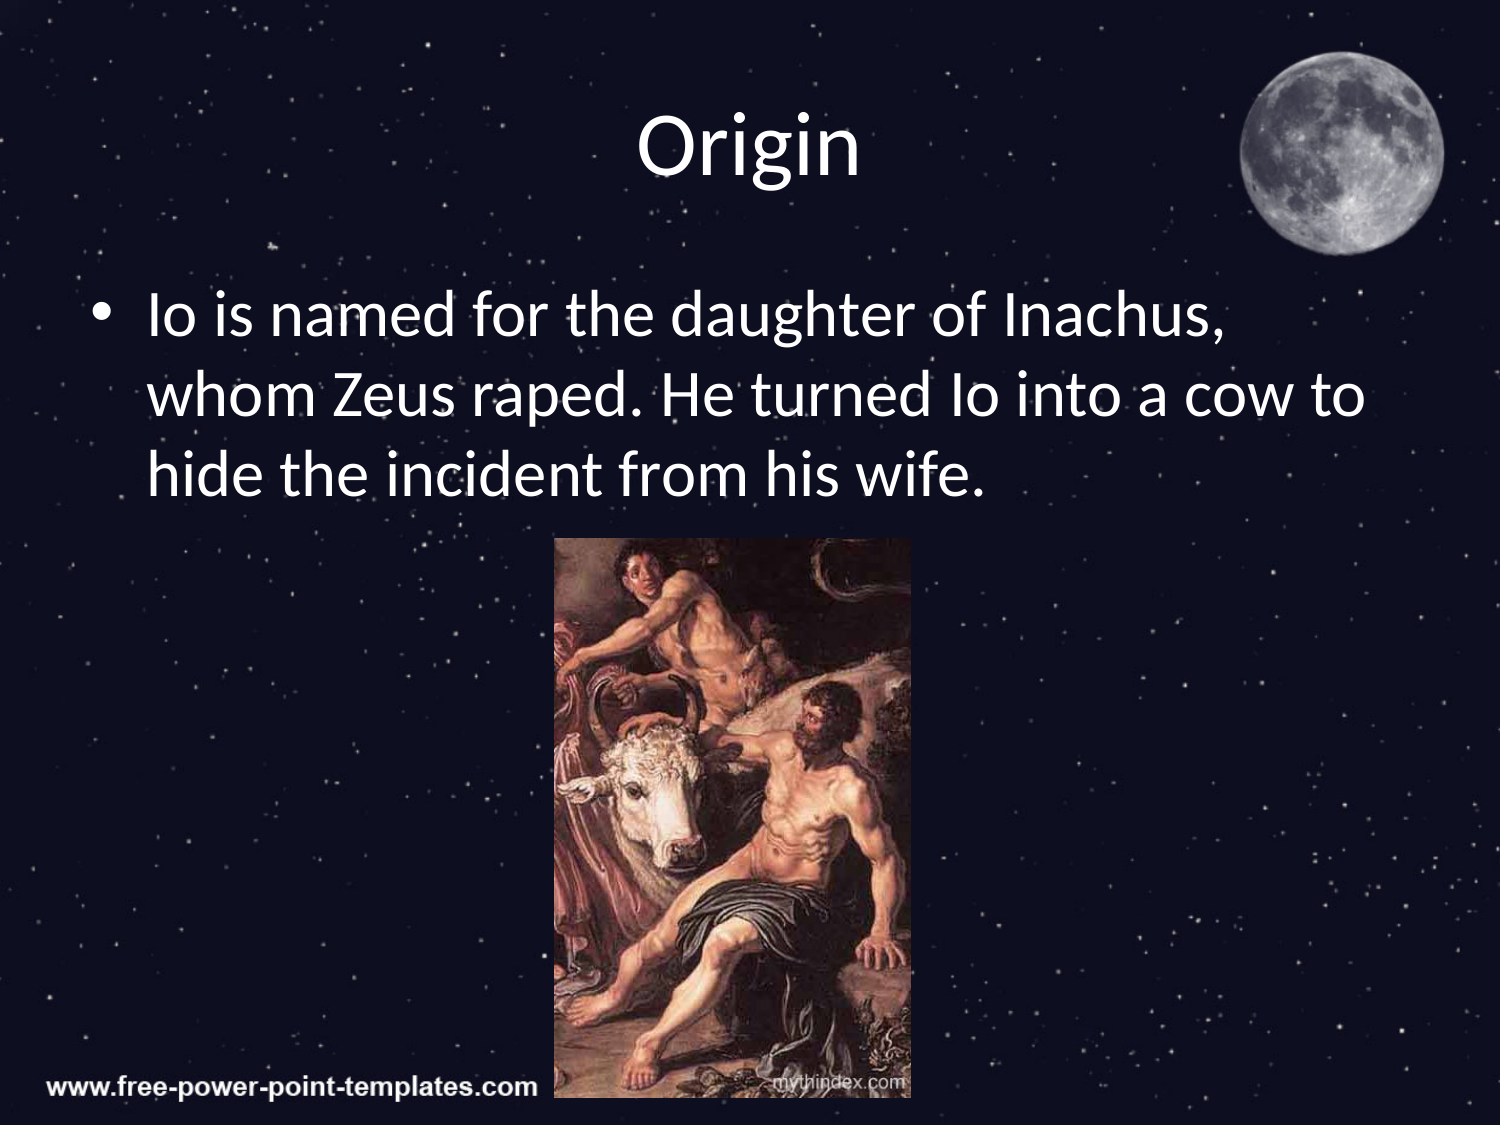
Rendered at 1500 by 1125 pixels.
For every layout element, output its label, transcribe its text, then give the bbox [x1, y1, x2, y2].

title Origin [75, 45, 1425, 233]
picture [0, 0, 1500, 1125]
list Io is named for the daughter of Inachus, whom Zeus raped. He turned Io into a cow to hide the incident from his wife. [75, 262, 1425, 1005]
